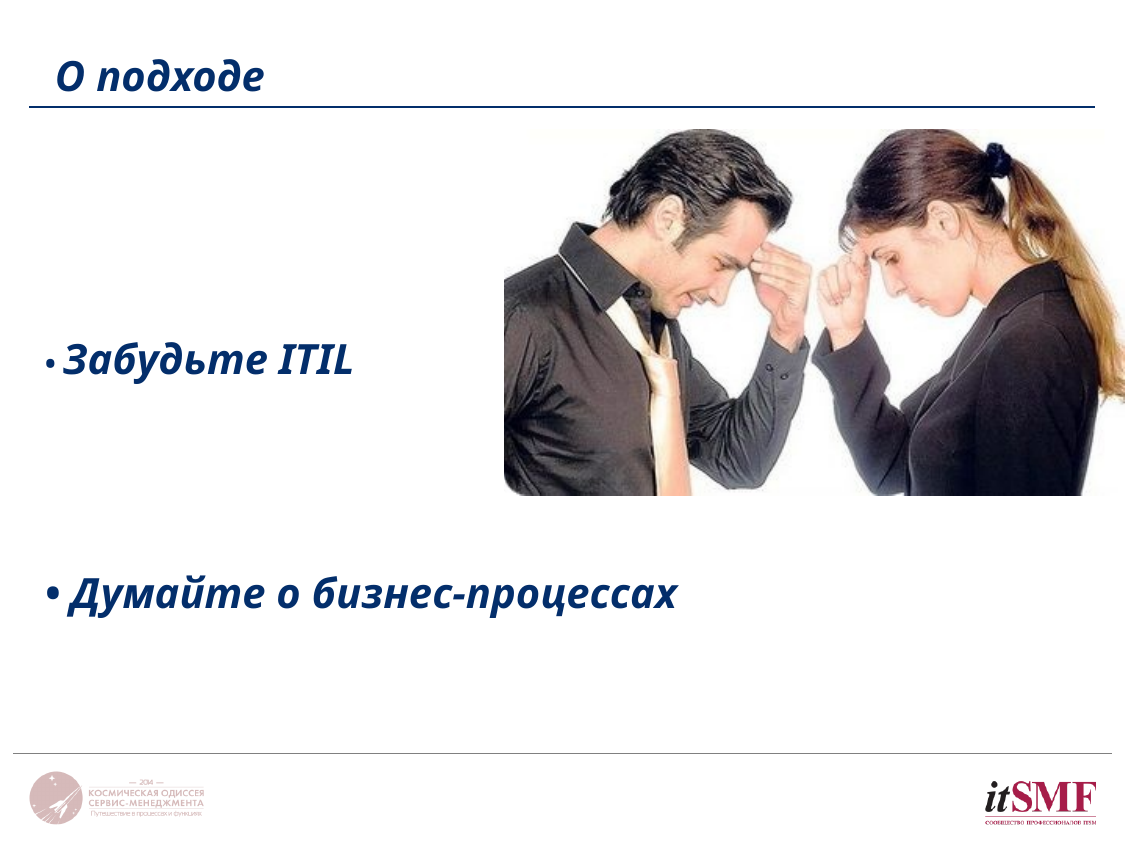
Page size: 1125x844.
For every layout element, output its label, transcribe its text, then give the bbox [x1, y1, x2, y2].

list • Забудьте ITIL • Думайте о бизнес-процессах [29, 291, 1096, 658]
picture [504, 129, 1125, 496]
title О подходе [29, 33, 1096, 115]
picture [985, 781, 1096, 825]
